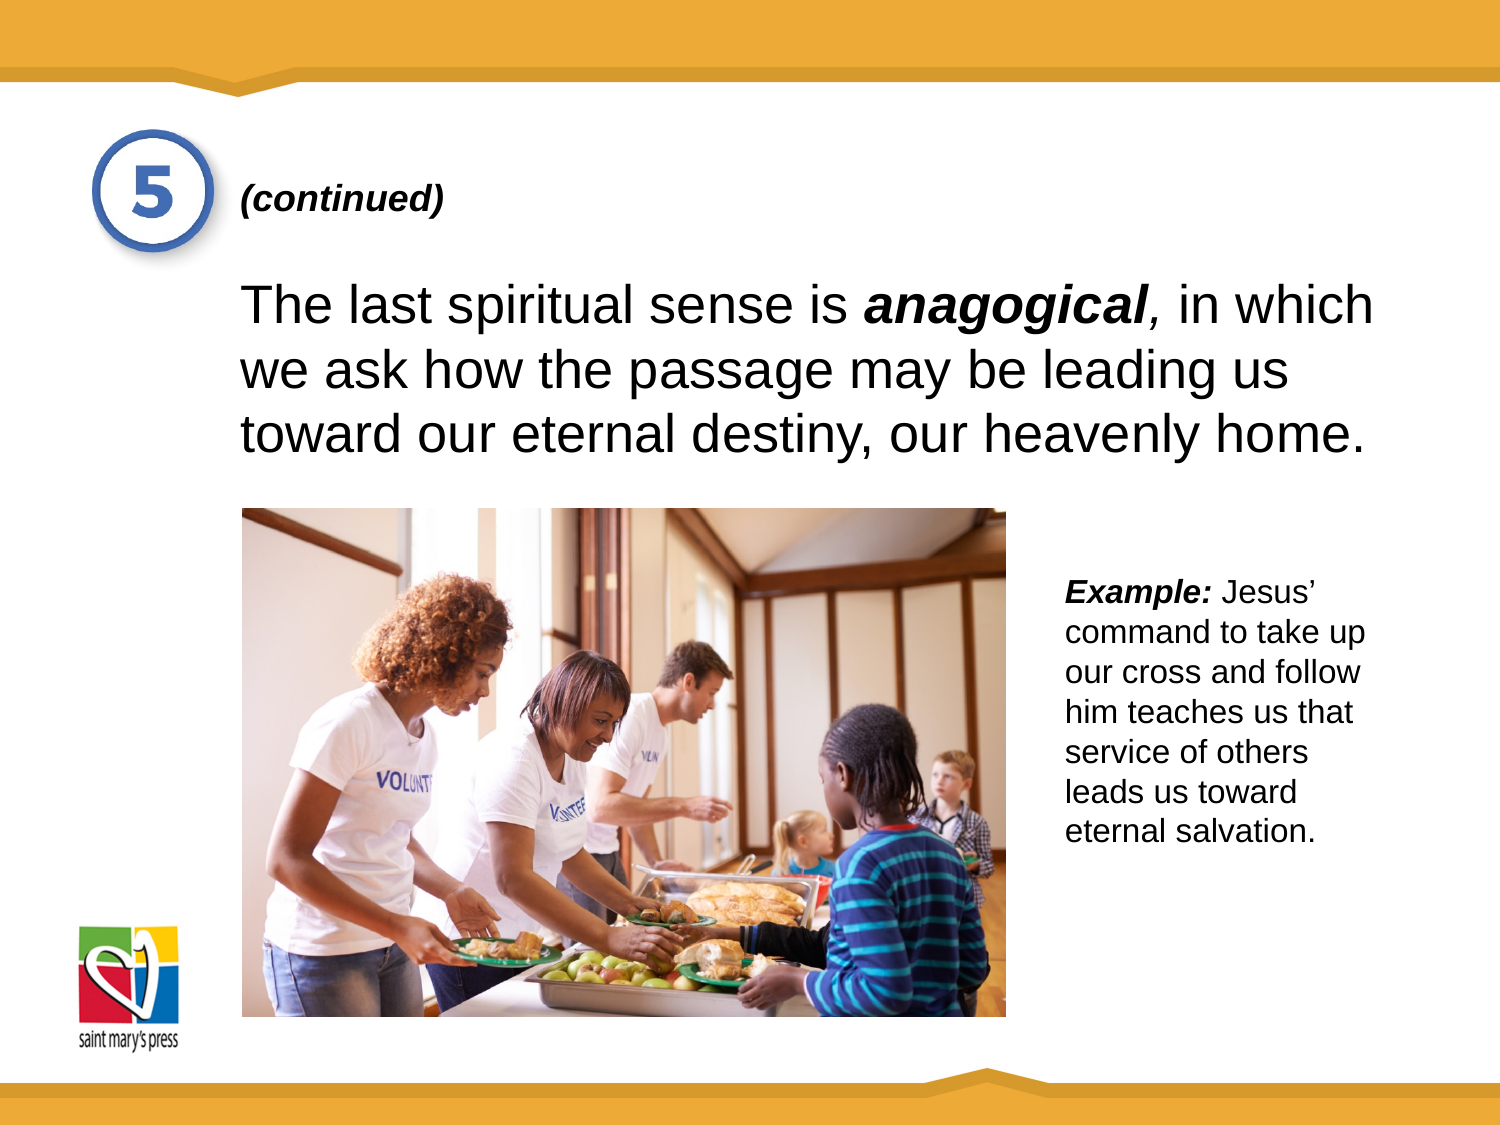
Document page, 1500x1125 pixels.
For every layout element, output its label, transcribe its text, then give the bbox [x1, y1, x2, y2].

text_box Example: Jesus’ command to take up our cross and follow him teaches us that service of others leads us toward eternal salvation. [1049, 562, 1390, 857]
title (continued) The last spiritual sense is anagogical, in which we ask how the passage may be leading us toward our eternal destiny, our heavenly home. [225, 399, 1413, 763]
picture [0, 0, 1500, 1125]
